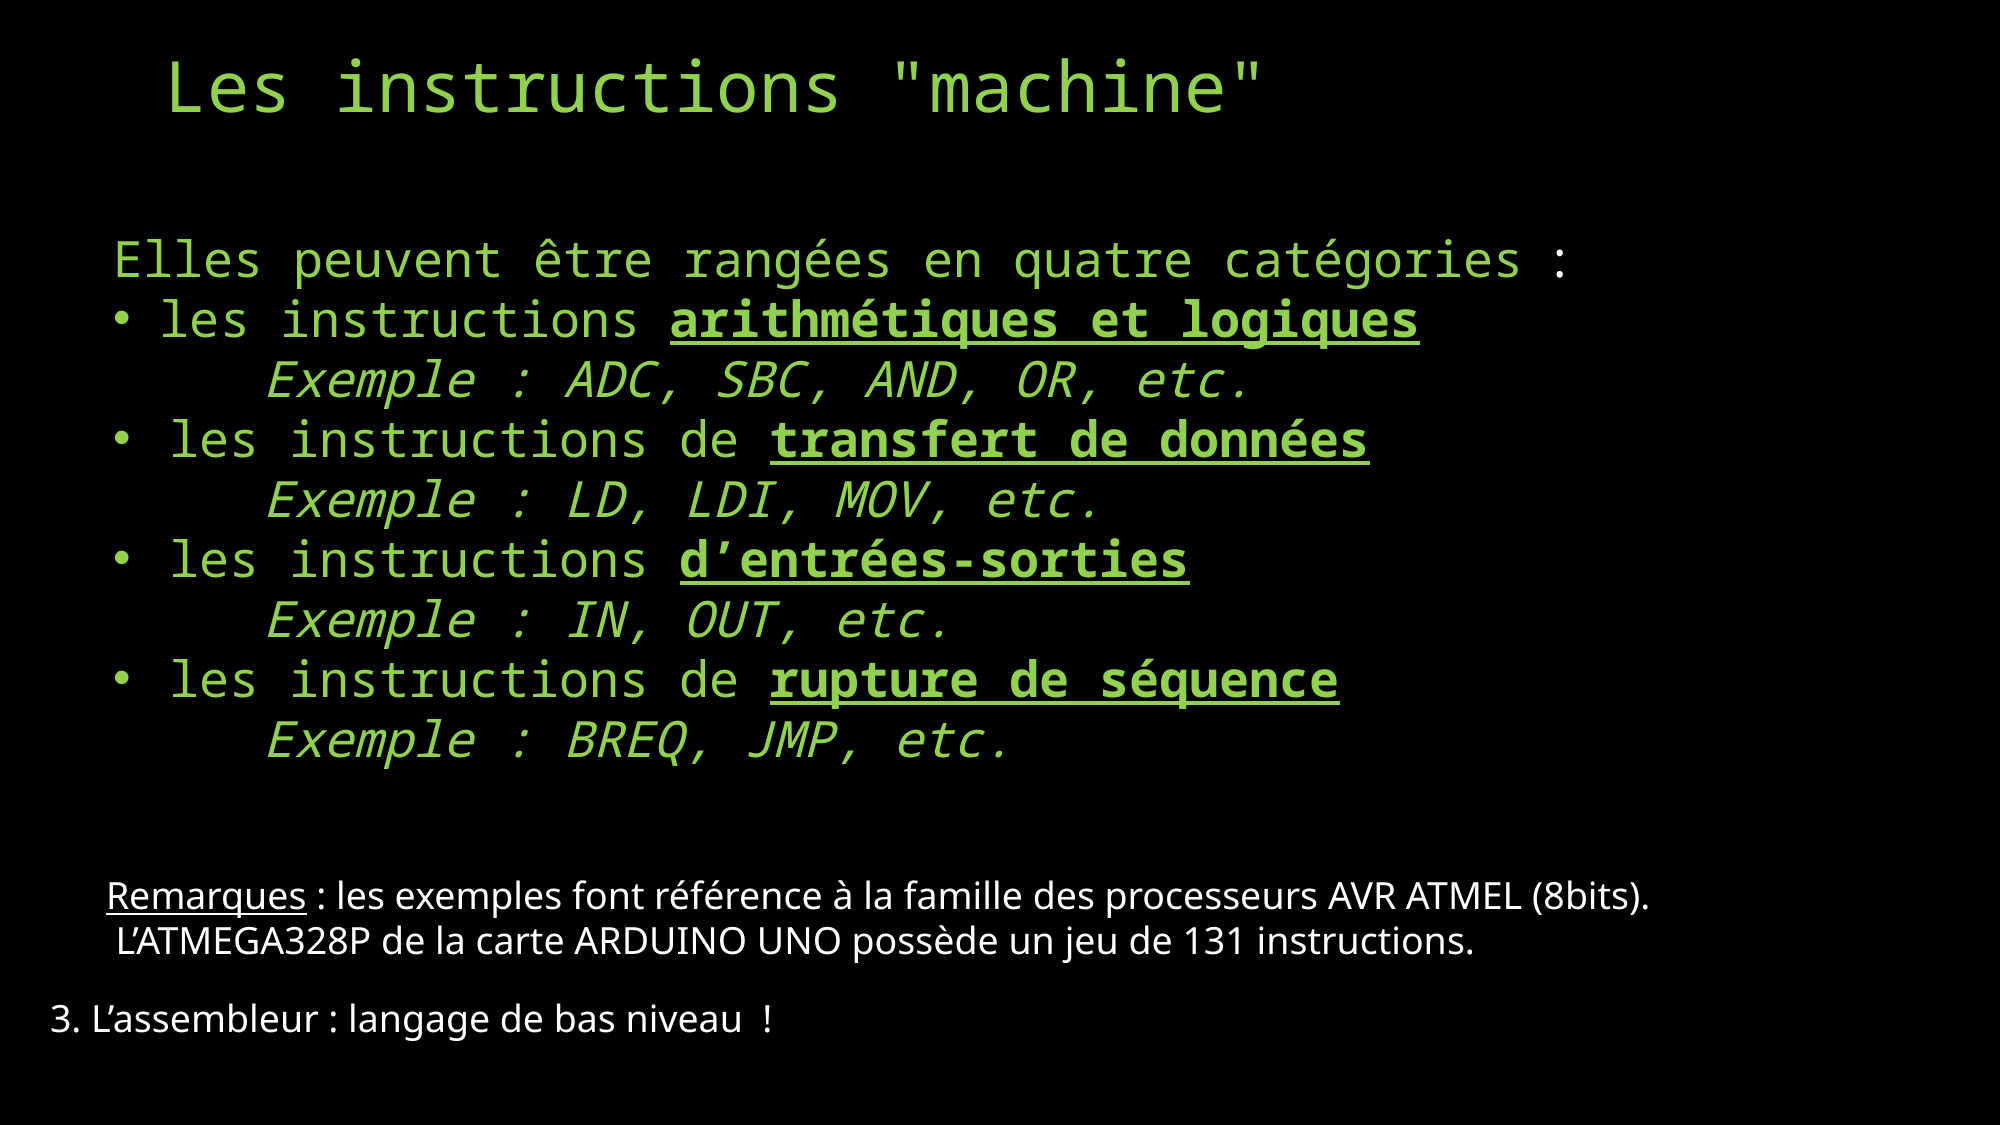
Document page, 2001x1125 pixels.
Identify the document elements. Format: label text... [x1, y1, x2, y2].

text_box Elles peuvent être rangées en quatre catégories : les instructions arithmétiques et logiques Exemple : ADC, SBC, AND, OR, etc. les instructions de transfert de données Exemple : LD, LDI, MOV, etc. les instructions d’entrées-sorties Exemple : IN, OUT, etc. les instructions de rupture de séquence Exemple : BREQ, JMP, etc. [98, 219, 1582, 775]
title Les instructions "machine" [149, 0, 1650, 136]
text_box 3. L’assembleur : langage de bas niveau ! [35, 987, 1906, 1048]
text_box Remarques : les exemples font référence à la famille des processeurs AVR ATMEL (8bits). L’ATMEGA328P de la carte ARDUINO UNO possède un jeu de 131 instructions. [91, 864, 1667, 970]
